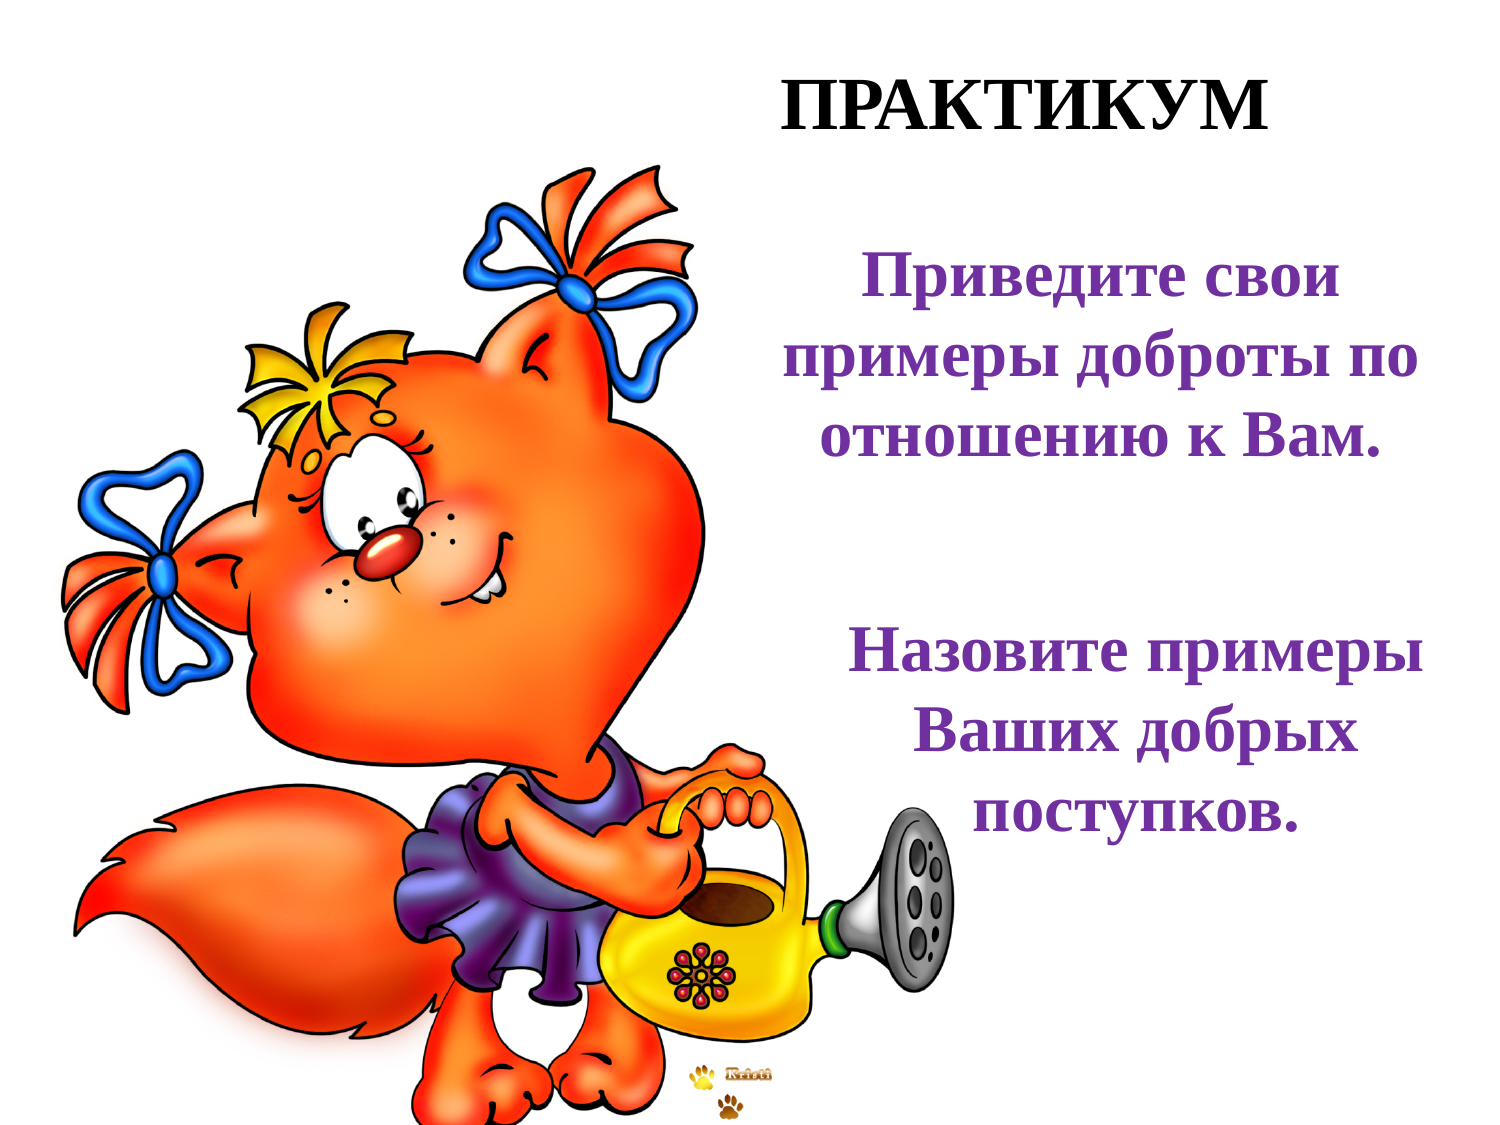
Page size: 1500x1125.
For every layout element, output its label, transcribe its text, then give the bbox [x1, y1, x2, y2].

text_box ПРАКТИКУМ [597, 46, 1453, 152]
text_box Назовите примеры Ваших добрых поступков. [985, 597, 1442, 853]
picture [0, 58, 982, 1125]
text_box Приведите свои примеры доброты по отношению к Вам. [985, 222, 1500, 478]
